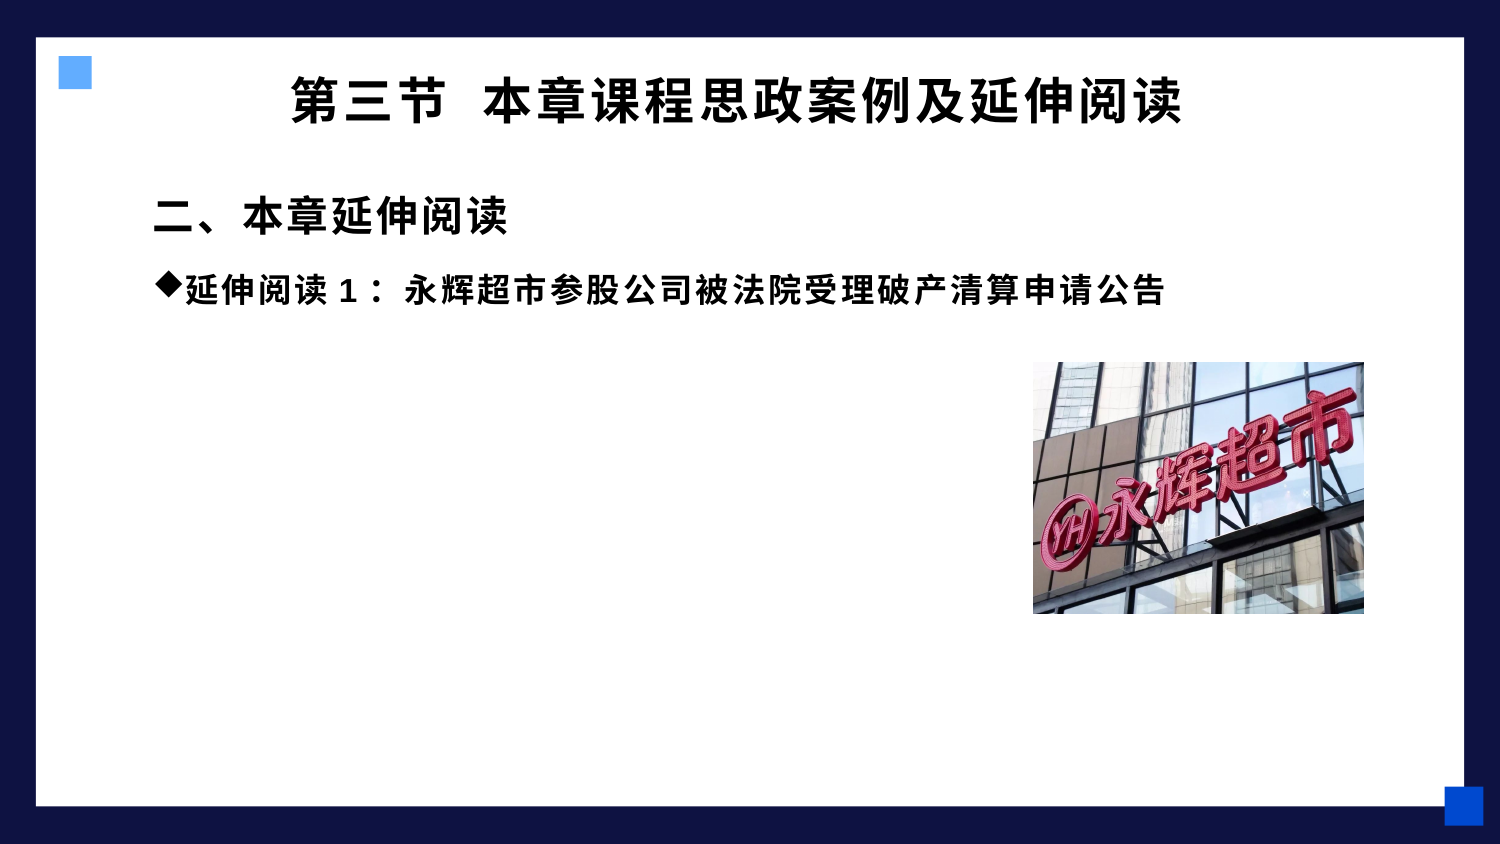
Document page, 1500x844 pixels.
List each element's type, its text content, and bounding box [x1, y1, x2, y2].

picture [1033, 362, 1364, 614]
title 第三节 本章课程思政案例及延伸阅读 [141, 48, 1327, 138]
list 二、本章延伸阅读 延伸阅读1：永辉超市参股公司被法院受理破产清算申请公告 [135, 179, 1353, 604]
